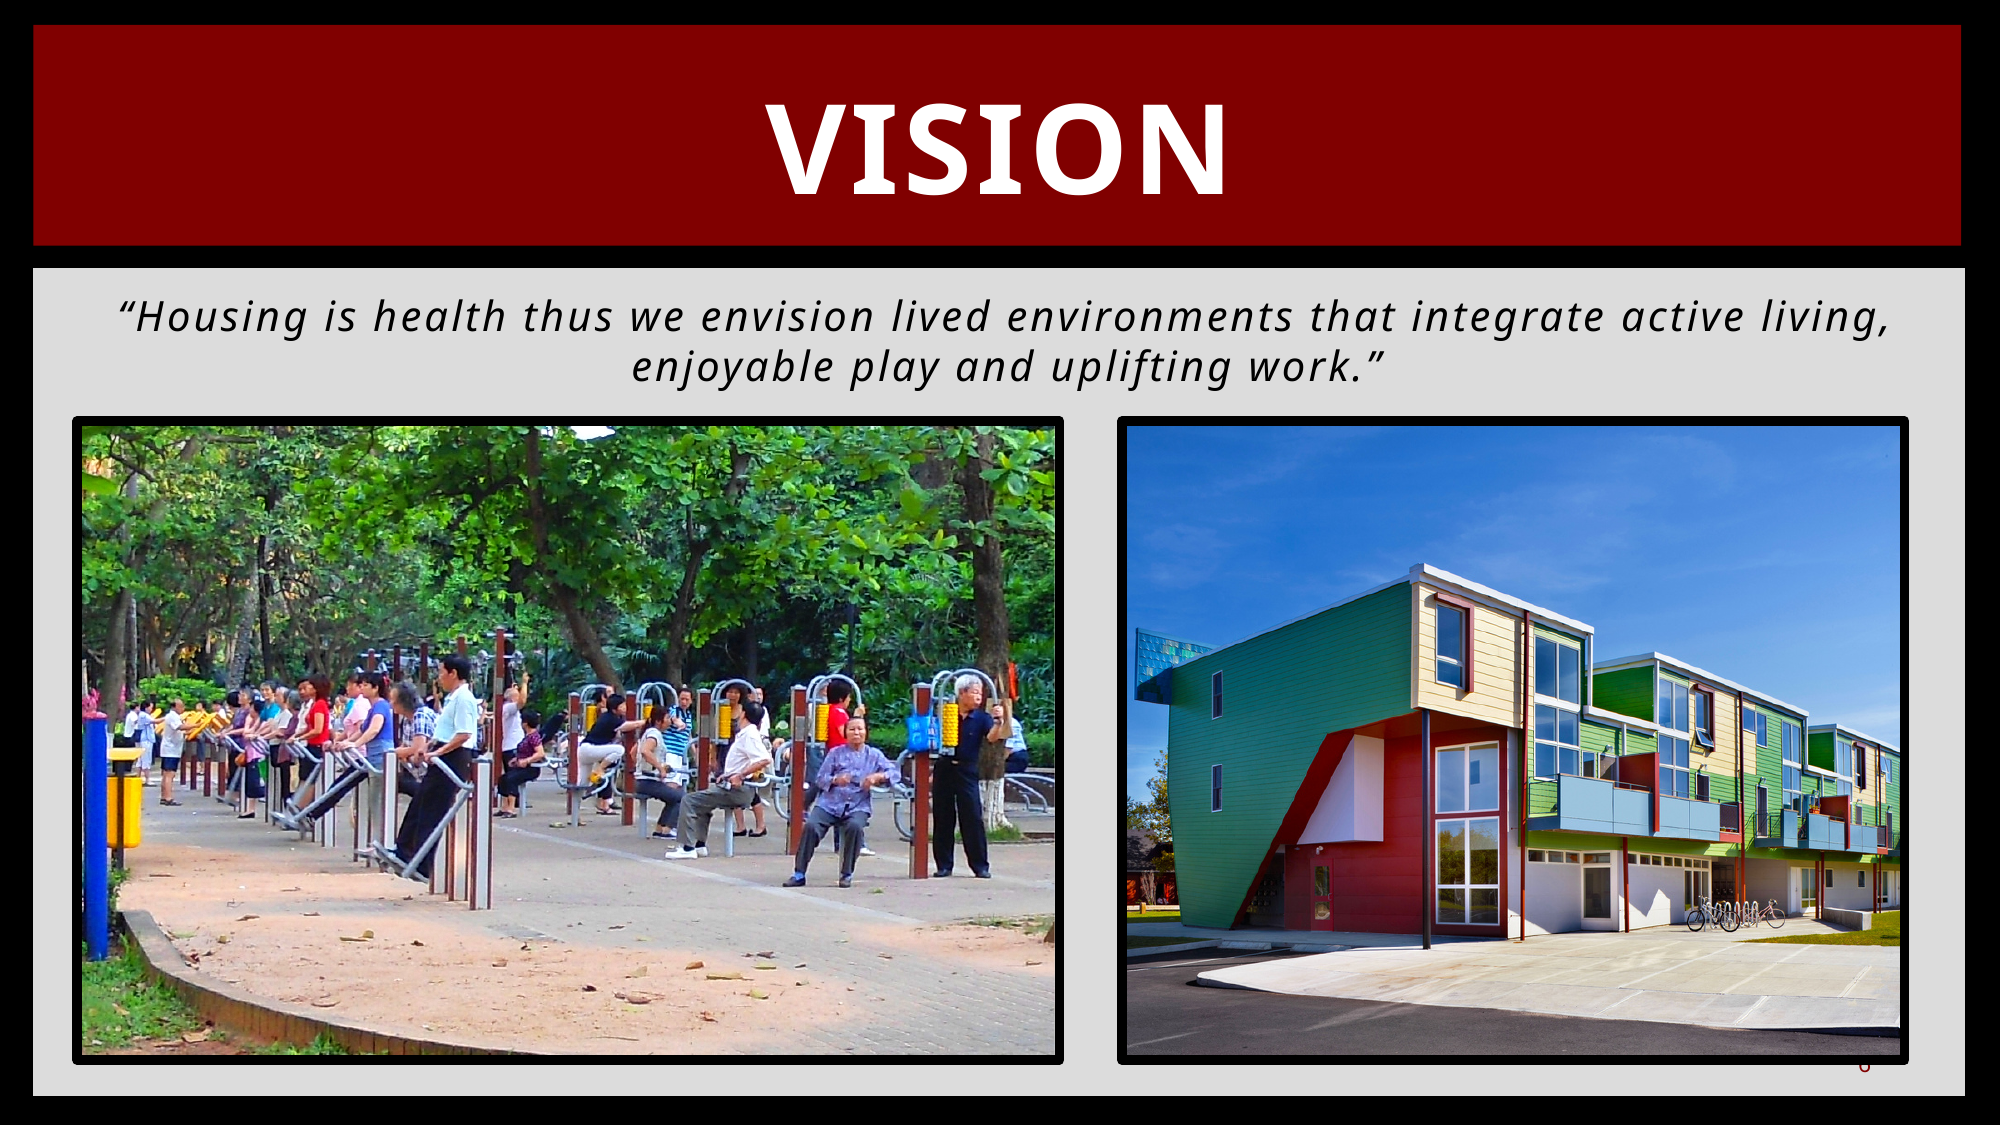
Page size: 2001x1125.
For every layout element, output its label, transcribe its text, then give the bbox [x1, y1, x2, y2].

picture [1126, 425, 1901, 1056]
picture [81, 425, 1055, 1056]
title vision [83, 58, 1917, 232]
list “Housing is health thus we envision lived environments that integrate active living, enjoyable play and uplifting work.” [83, 281, 1923, 1005]
slide_number 6 [1800, 1041, 1930, 1089]
